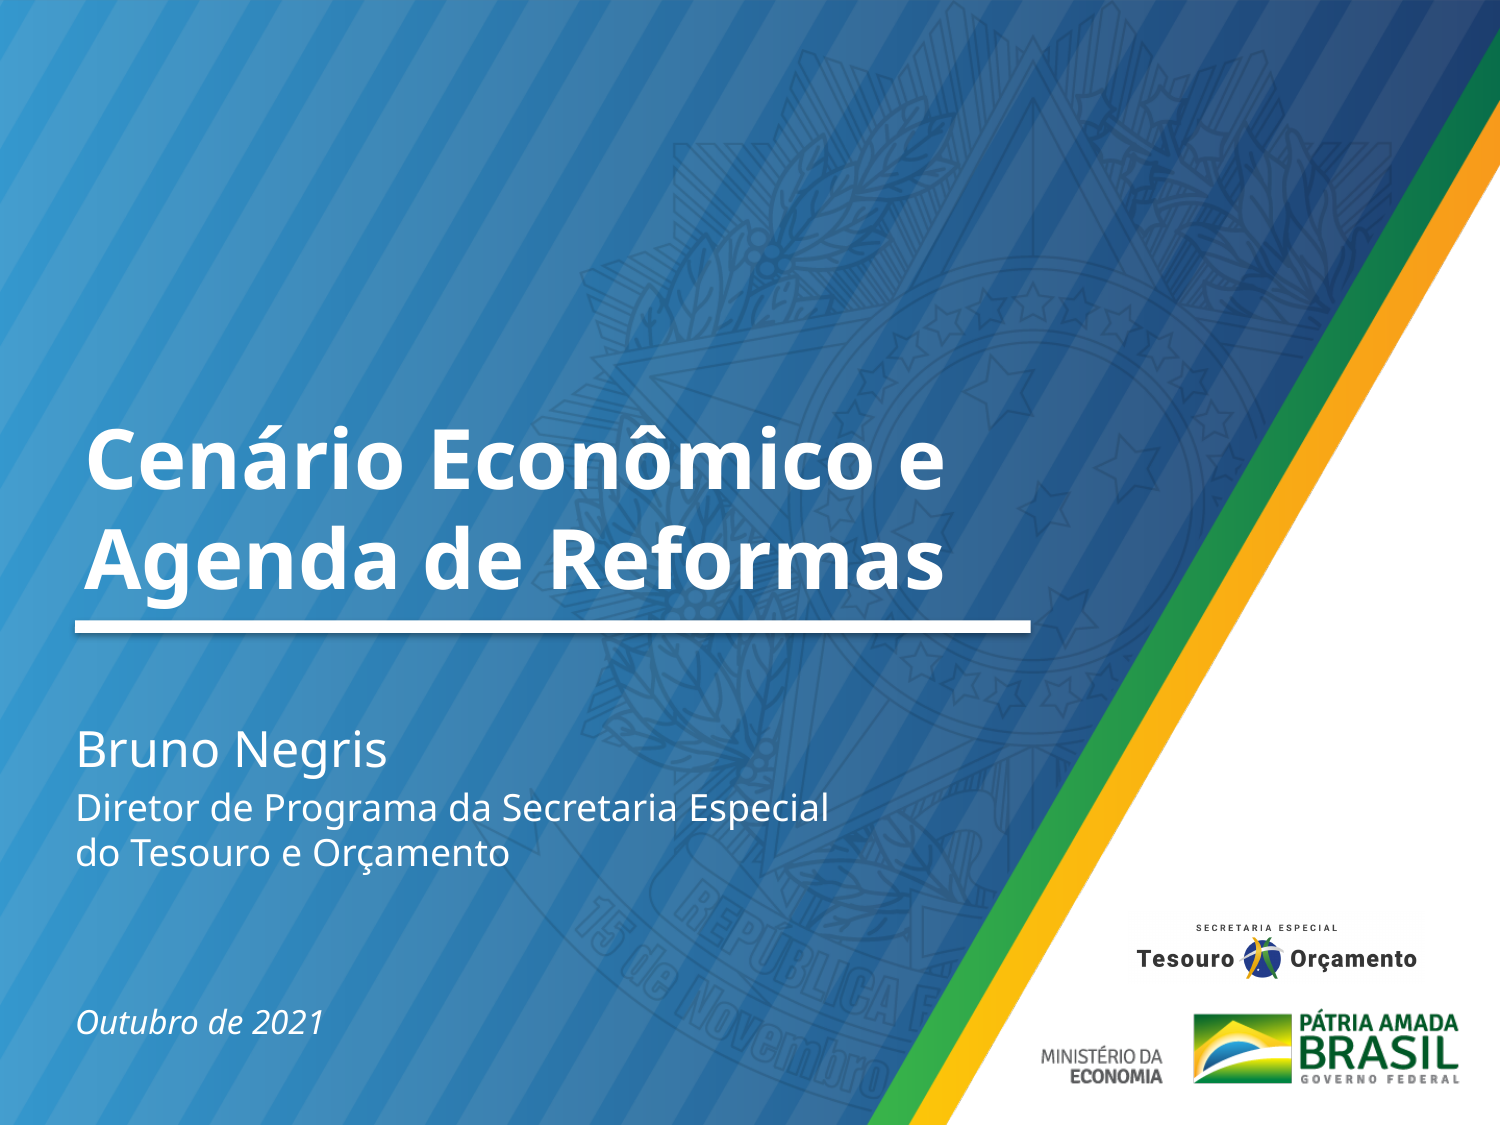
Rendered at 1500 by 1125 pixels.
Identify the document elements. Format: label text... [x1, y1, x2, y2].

picture [0, 0, 1500, 1125]
text_box Cenário Econômico e Agenda de Reformas [84, 221, 1272, 607]
text_box Outubro de 2021 [74, 1001, 738, 1043]
text_box Bruno Negris Diretor de Programa da Secretaria Especial do Tesouro e Orçamento [74, 717, 848, 759]
